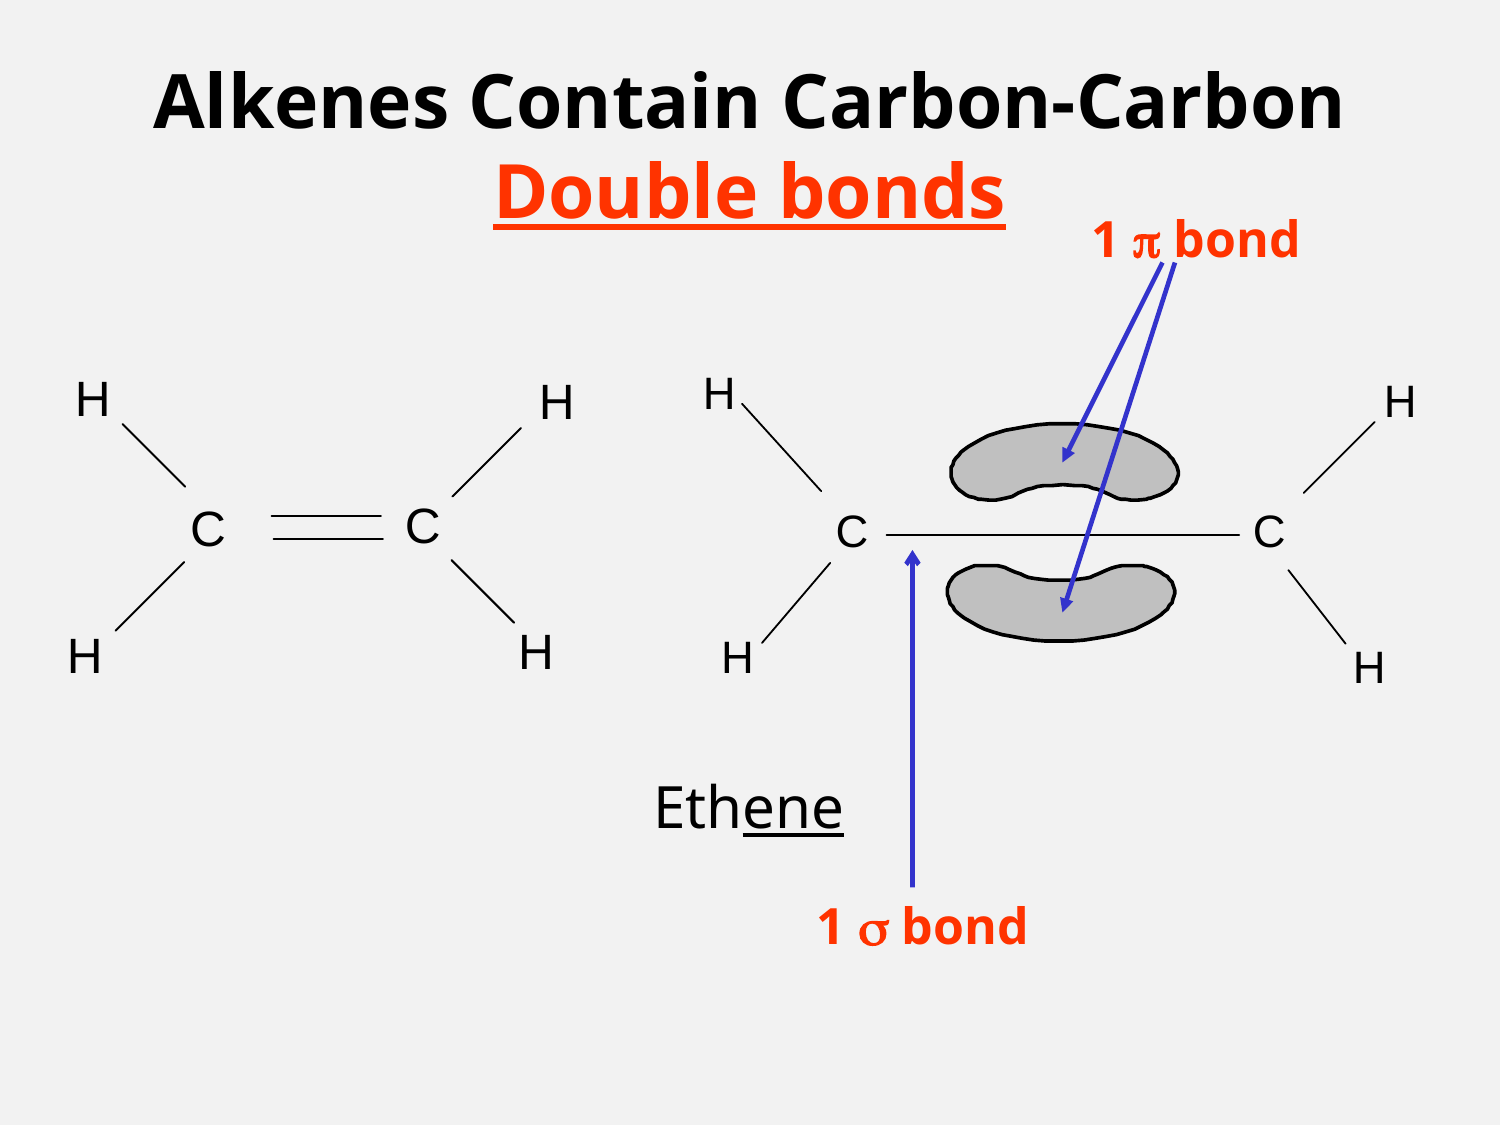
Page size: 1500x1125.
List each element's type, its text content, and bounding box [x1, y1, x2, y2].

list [49, 337, 685, 721]
text_box 1  bond [1076, 199, 1316, 275]
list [687, 337, 1500, 726]
text_box 1  bond [801, 887, 1044, 963]
title Alkenes Contain Carbon-Carbon Double bonds [112, 49, 1388, 238]
text_box Ethene [638, 762, 860, 848]
